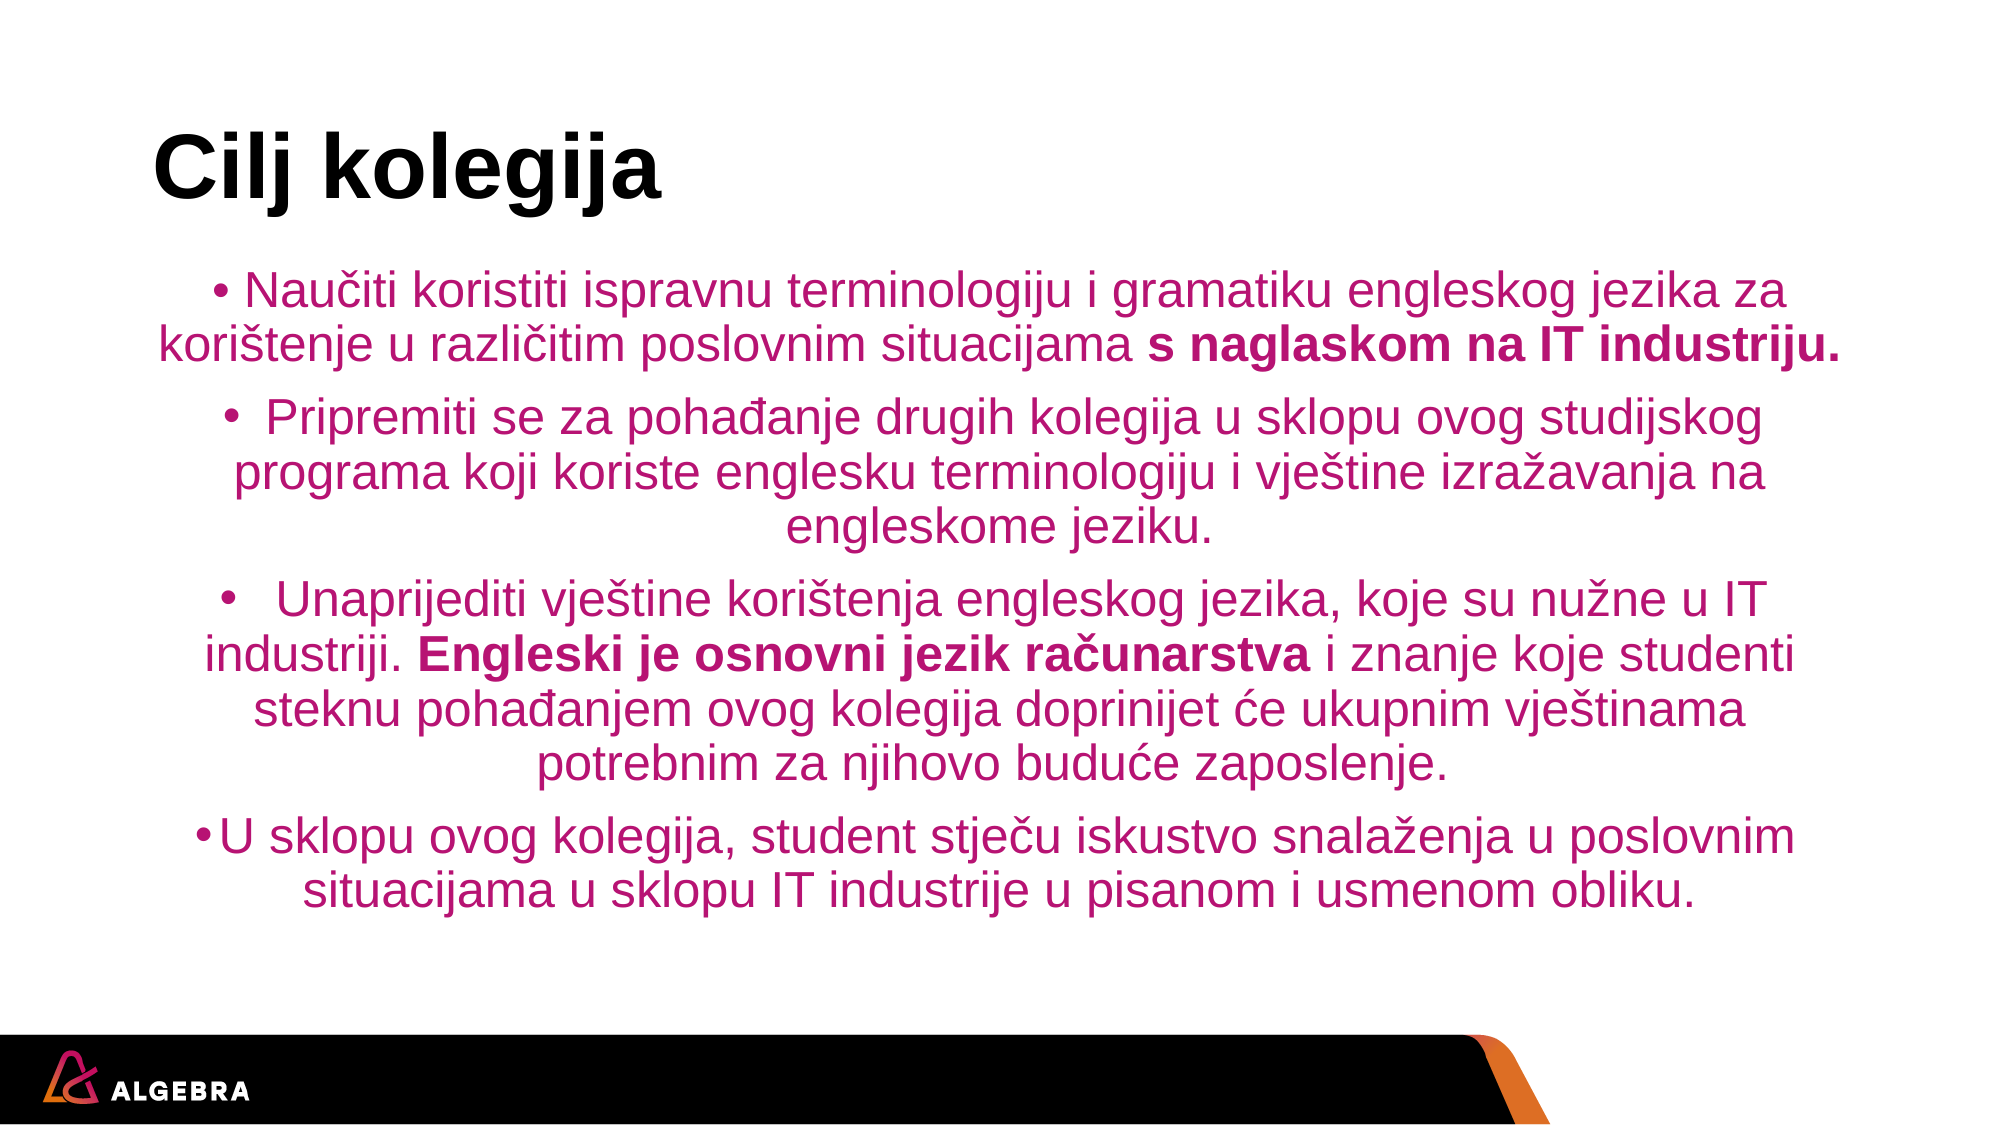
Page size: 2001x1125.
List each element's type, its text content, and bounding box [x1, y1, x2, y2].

picture [0, 1034, 1733, 1125]
list • Naučiti koristiti ispravnu terminologiju i gramatiku engleskog jezika za korištenje u različitim poslovnim situacijama s naglaskom na IT industriju. Pripremiti se za pohađanje drugih kolegija u sklopu ovog studijskog programa koji koriste englesku terminologiju i vještine izražavanja na engleskome jeziku. Unaprijediti vještine korištenja engleskog jezika, koje su nužne u IT industriji. Engleski je osnovni jezik računarstva i znanje koje studenti steknu pohađanjem ovog kolegija doprinijet će ukupnim vještinama potrebnim za njihovo buduće zaposlenje. U sklopu ovog kolegija, student stječu iskustvo snalaženja u poslovnim situacijama u sklopu IT industrije u pisanom i usmenom obliku. [137, 231, 1863, 951]
title Cilj kolegija [137, 59, 1863, 231]
